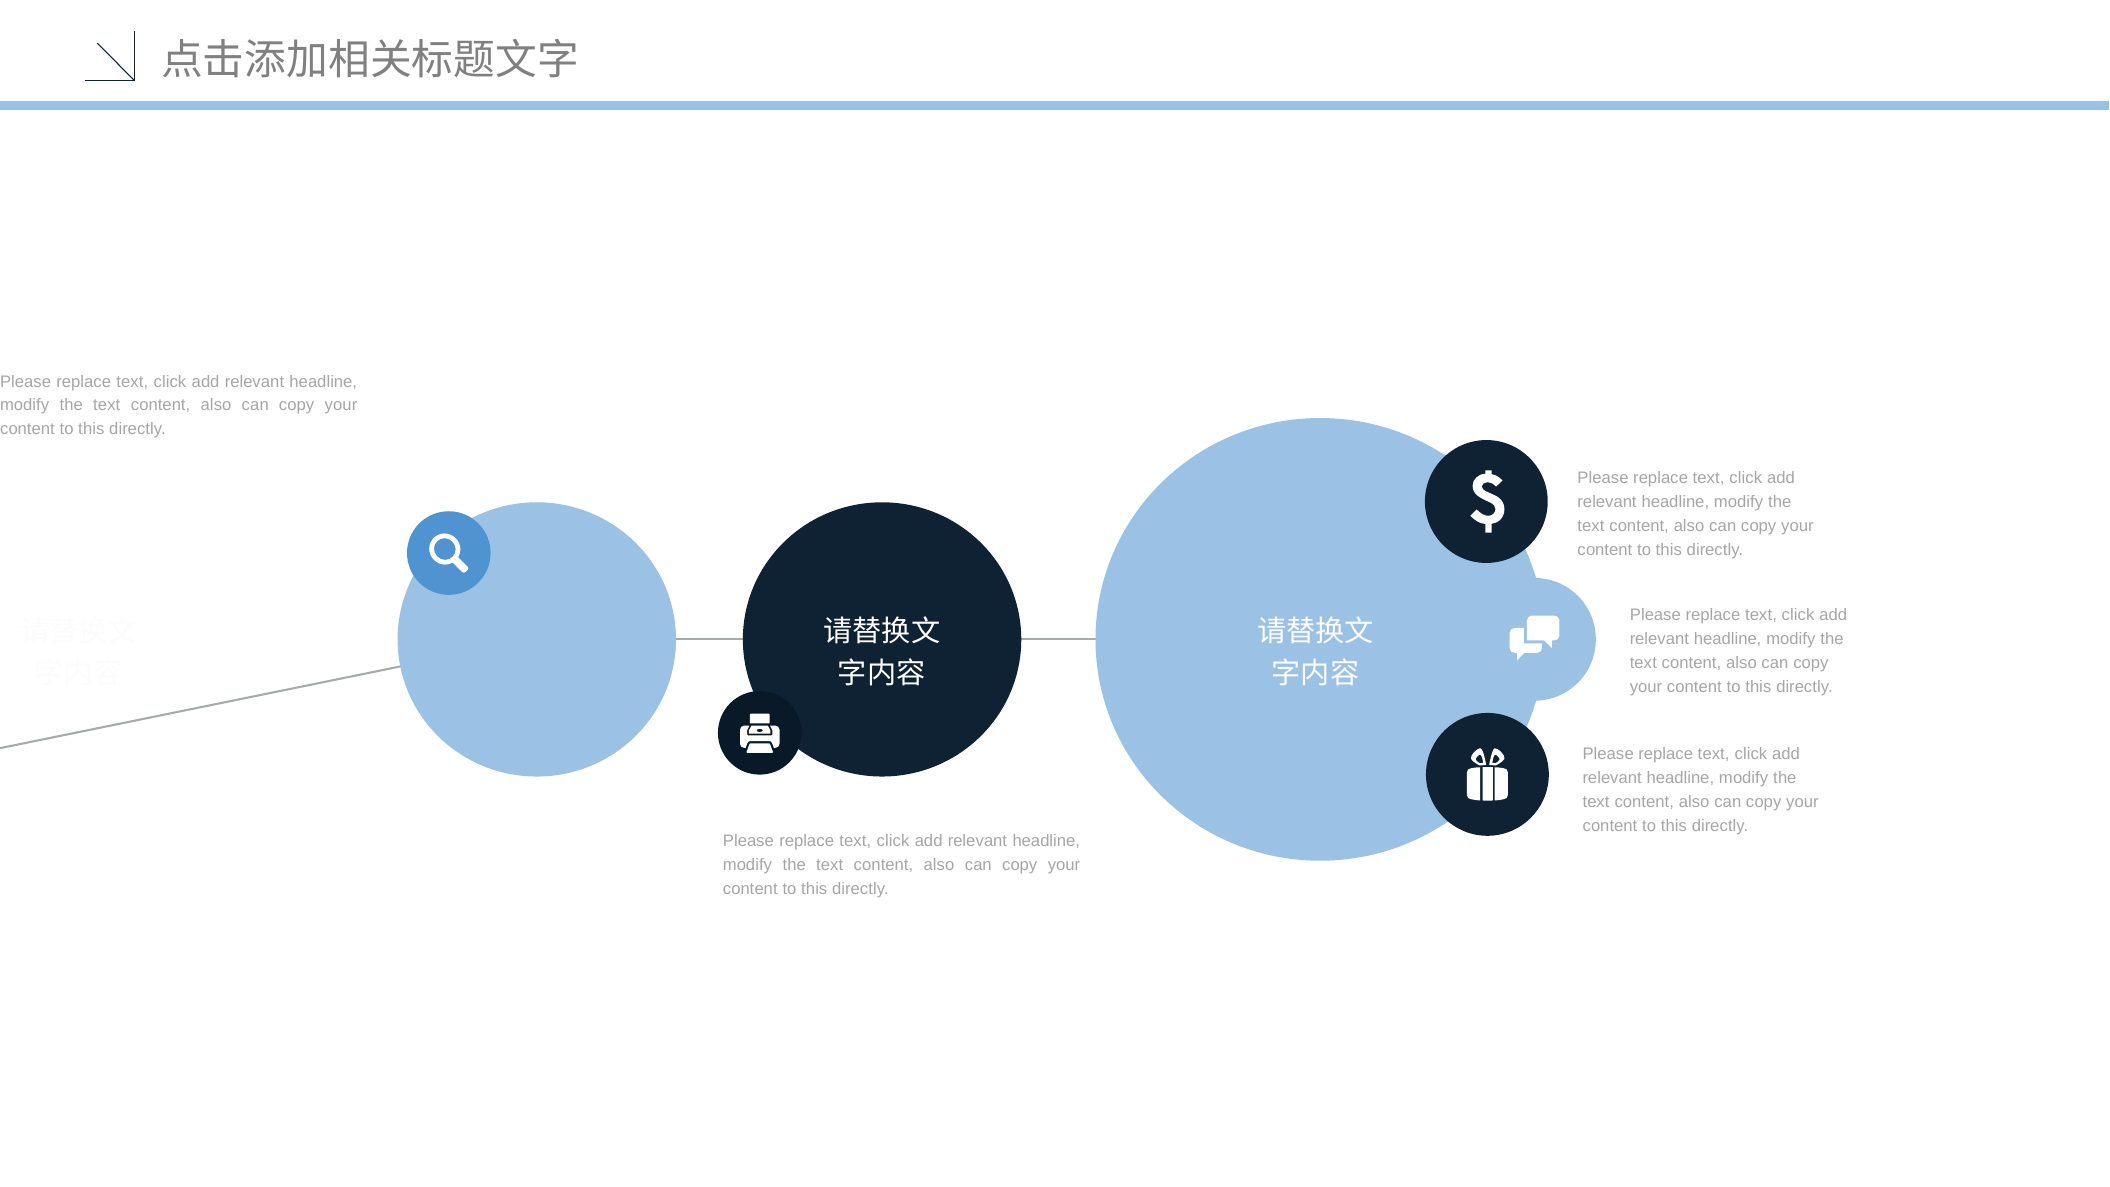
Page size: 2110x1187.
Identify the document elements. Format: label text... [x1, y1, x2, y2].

text_box Please replace text, click add relevant headline, modify the text content, also can copy your content to this directly. [1577, 462, 1817, 559]
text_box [406, 511, 491, 595]
text_box [397, 502, 676, 777]
text_box [742, 502, 1022, 777]
text_box 请替换文字内容 [1243, 605, 1388, 690]
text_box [1473, 577, 1596, 701]
text_box 请替换文字内容 [815, 605, 948, 690]
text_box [1425, 712, 1549, 836]
text_box 点击添加相关标题文字 [145, 22, 630, 94]
text_box Please replace text, click add relevant headline, modify the text content, also can copy your content to this directly. [723, 826, 1081, 898]
list Please replace text, click add relevant headline, modify the text content, also can copy your content to this directly. [0, 366, 358, 1040]
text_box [717, 690, 802, 775]
text_box [1095, 418, 1537, 861]
text_box Please replace text, click add relevant headline, modify the text content, also can copy your content to this directly. [1629, 600, 1865, 696]
text_box Please replace text, click add relevant headline, modify the text content, also can copy your content to this directly. [1582, 738, 1821, 835]
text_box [1424, 440, 1548, 563]
